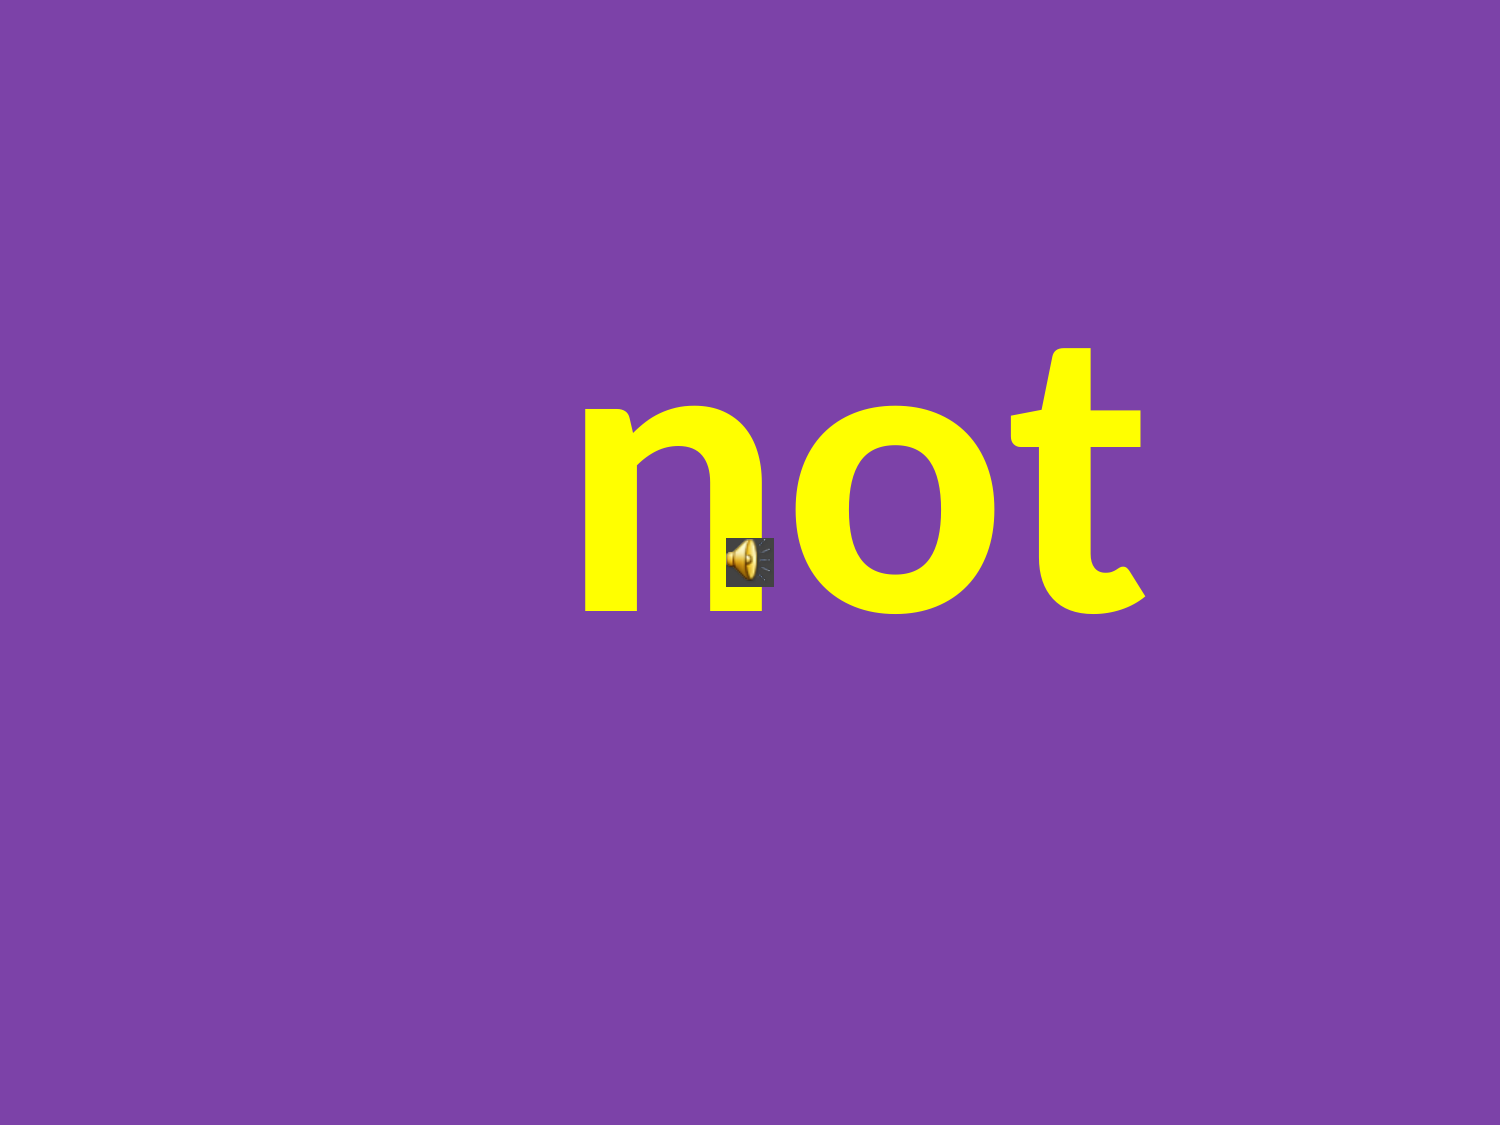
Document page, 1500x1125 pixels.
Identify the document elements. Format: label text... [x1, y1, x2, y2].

text_box not [512, 187, 1200, 703]
picture [724, 537, 776, 588]
